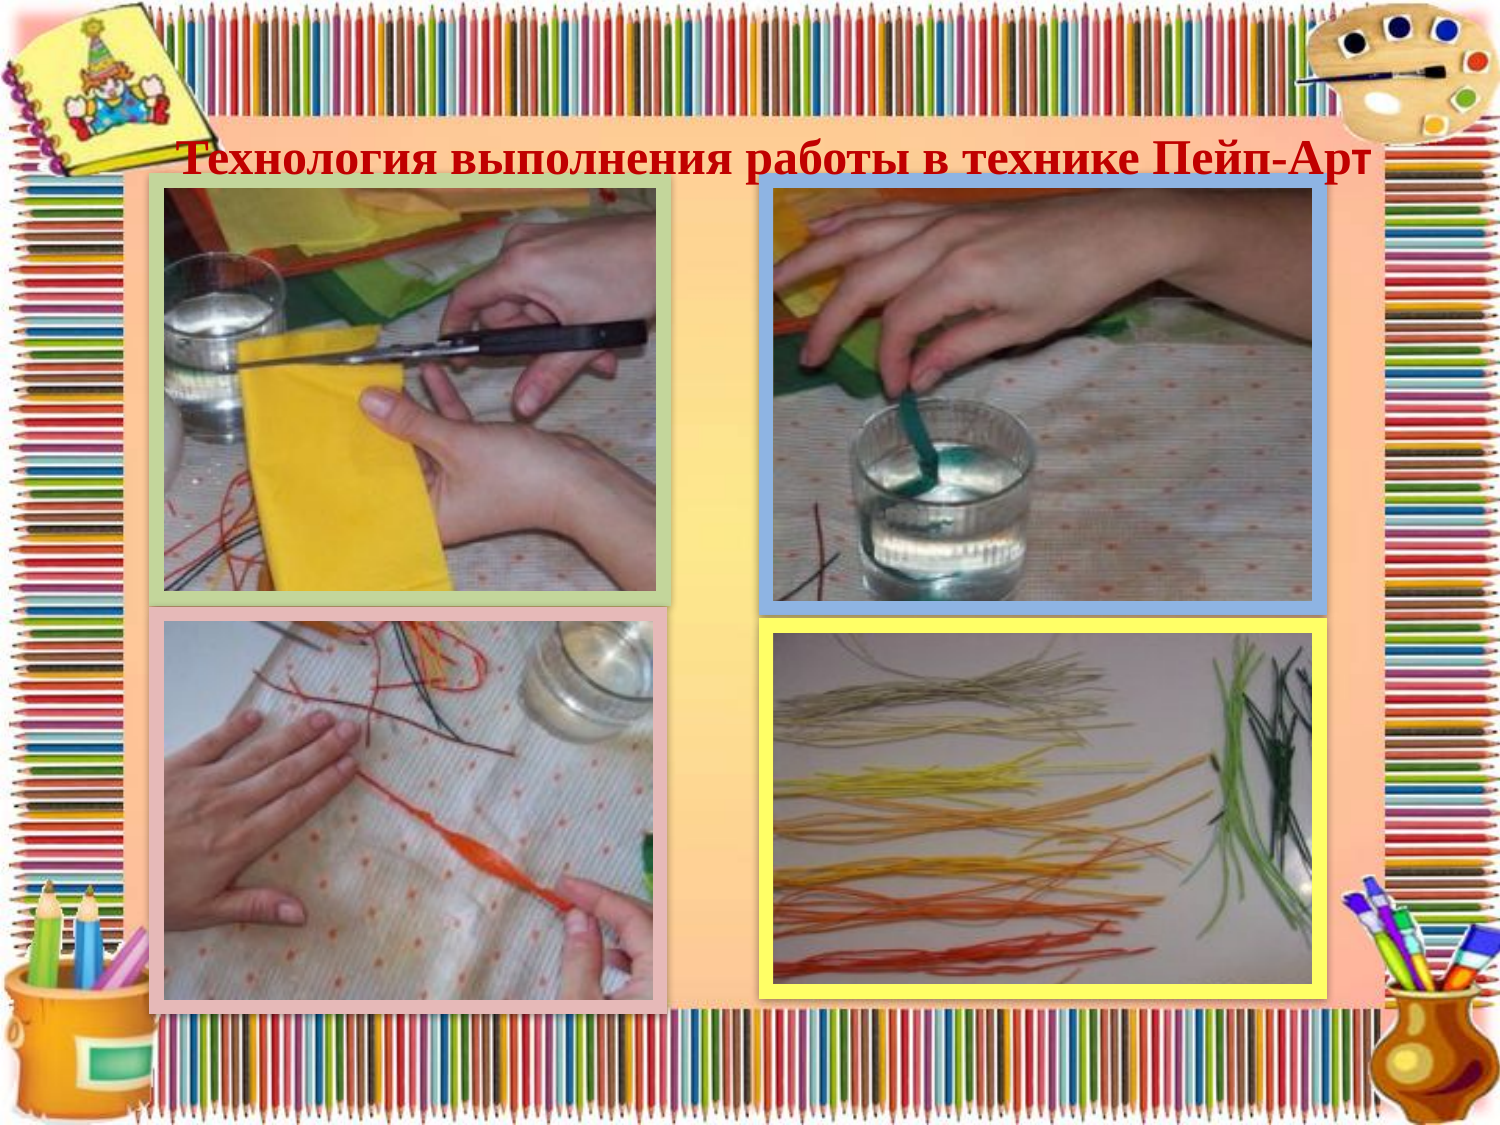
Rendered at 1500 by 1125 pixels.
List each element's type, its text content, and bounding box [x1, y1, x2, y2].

picture [0, 0, 1500, 1125]
text_box Технология выполнения работы в технике Пейп-Арт [152, 117, 1395, 192]
